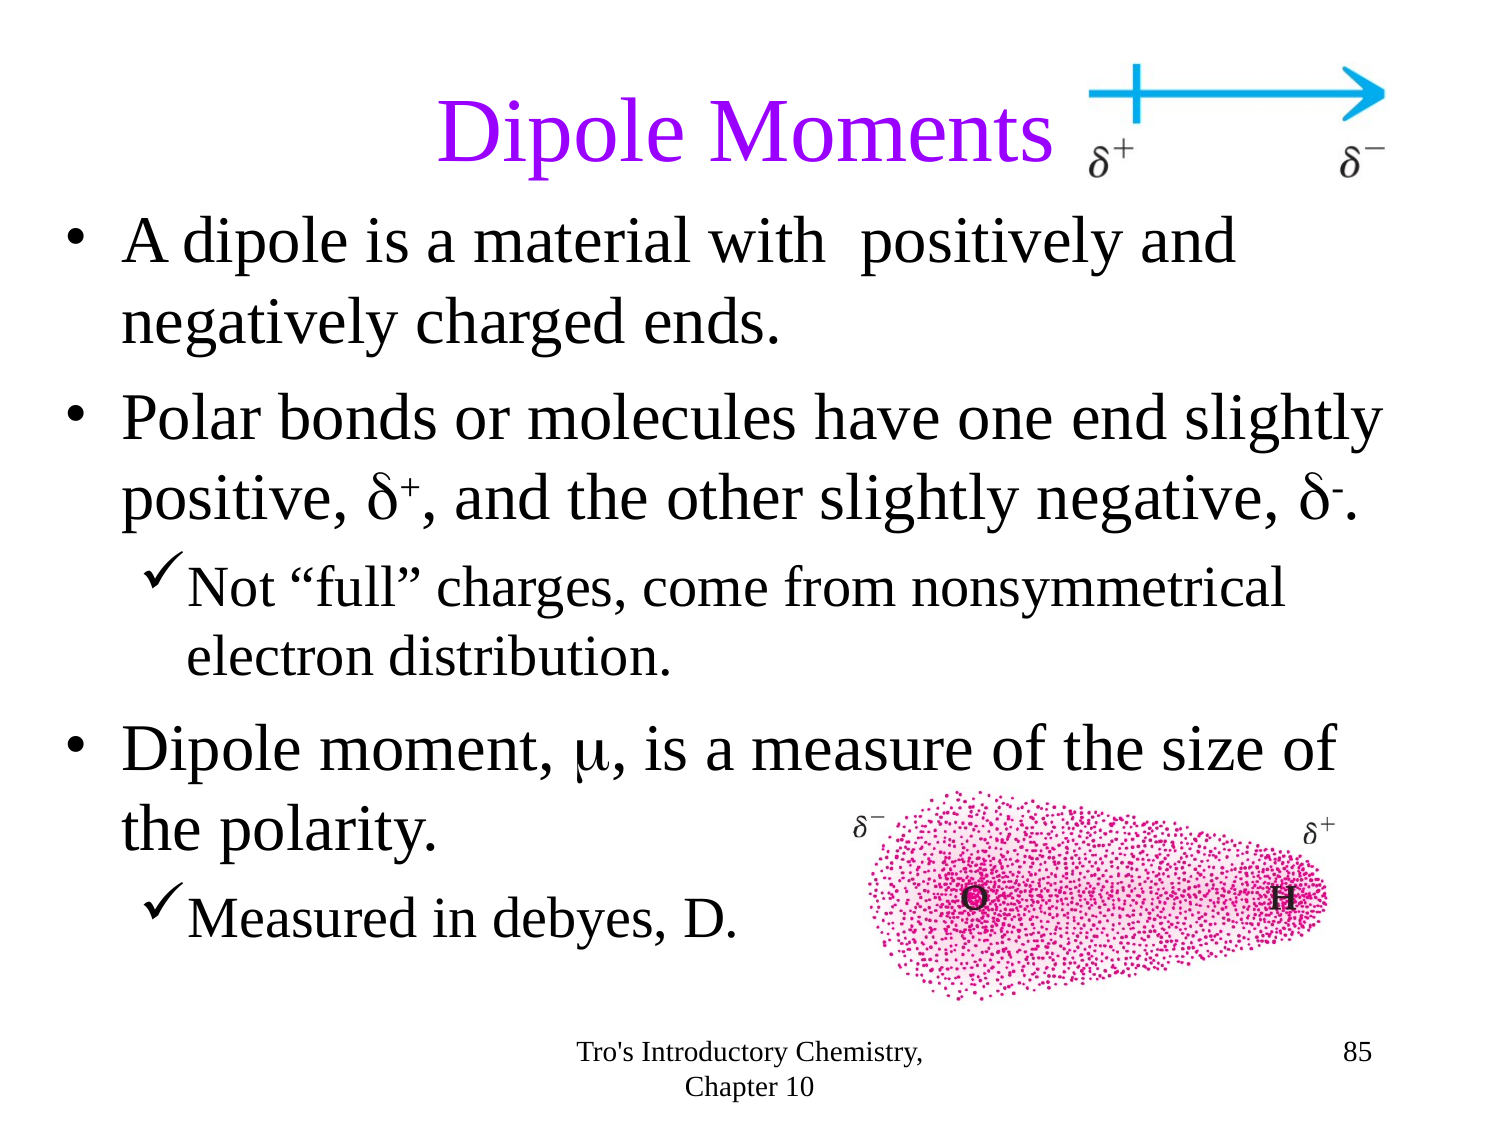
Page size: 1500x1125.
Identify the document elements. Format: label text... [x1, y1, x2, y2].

text_box Dipole Moments [108, 31, 1384, 188]
text_box A dipole is a material with positively and negatively charged ends. Polar bonds or molecules have one end slightly positive, +, and the other slightly negative, -. Not “full” charges, come from nonsymmetrical electron distribution. Dipole moment, , is a measure of the size of the polarity. Measured in debyes, D. [49, 188, 1450, 1000]
picture [849, 787, 1338, 1007]
text_box <number> [1074, 1024, 1388, 1100]
picture [1087, 62, 1387, 181]
text_box Tro's Introductory Chemistry, Chapter 10 [549, 1024, 950, 1100]
